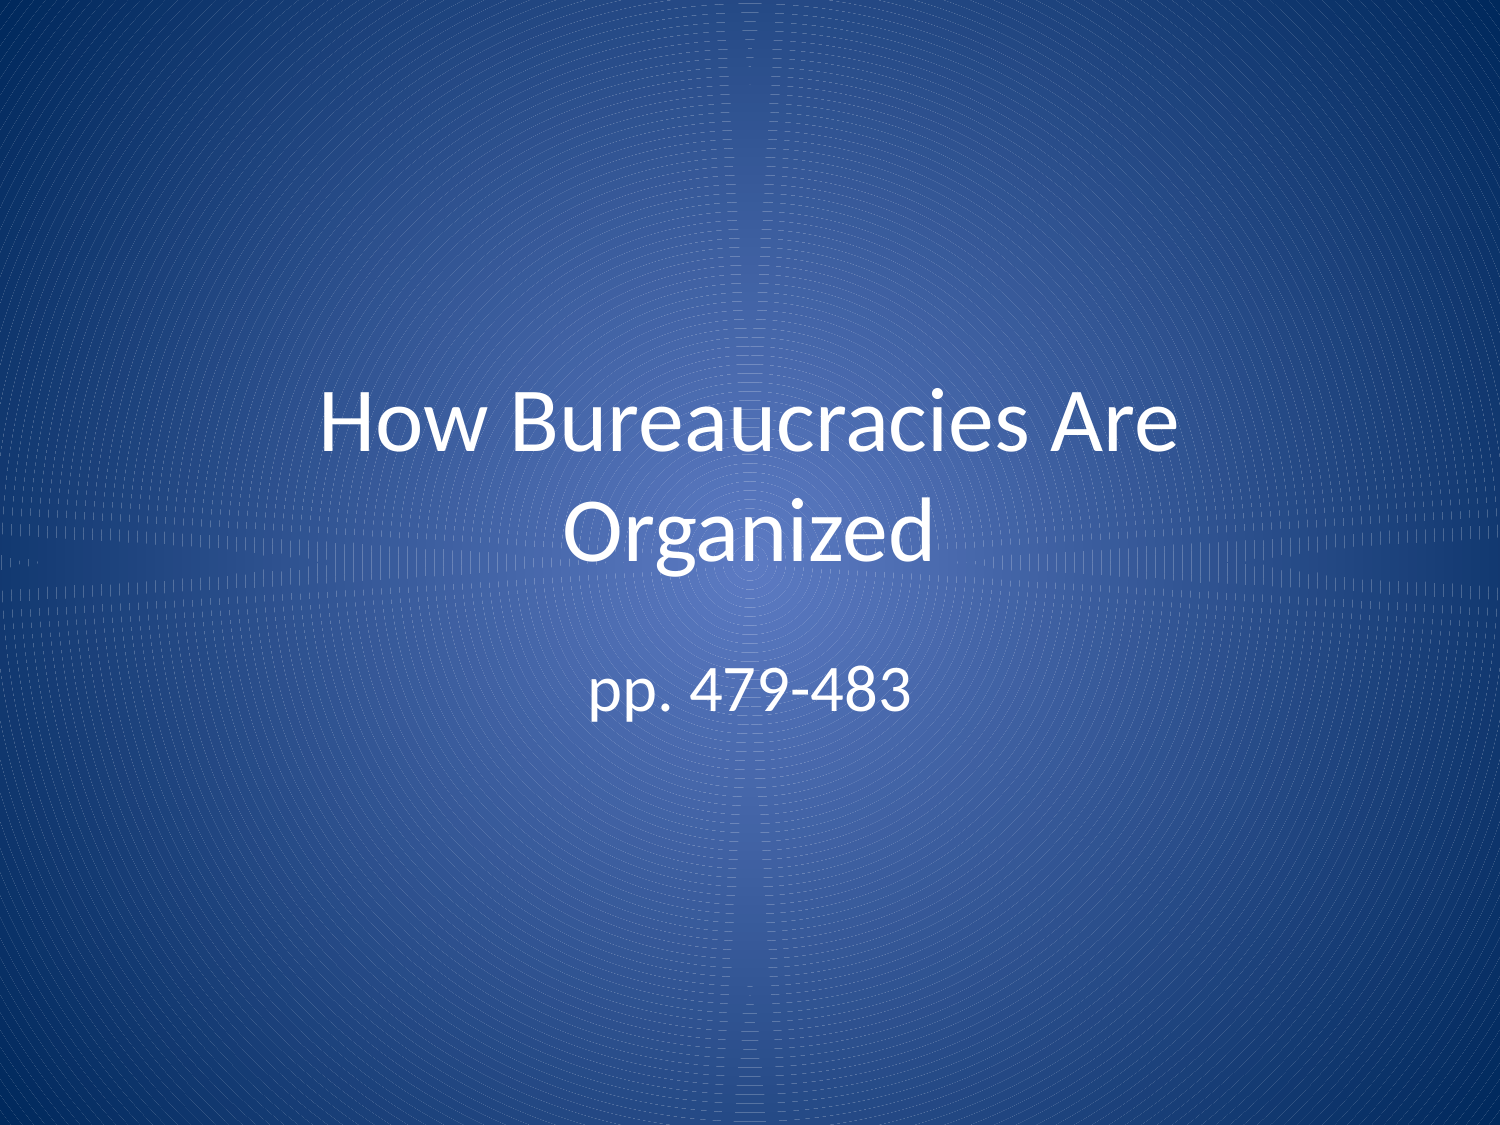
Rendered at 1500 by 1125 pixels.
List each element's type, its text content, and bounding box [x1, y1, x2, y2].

subtitle pp. 479-483 [225, 637, 1275, 925]
title How Bureaucracies Are Organized [112, 349, 1388, 591]
